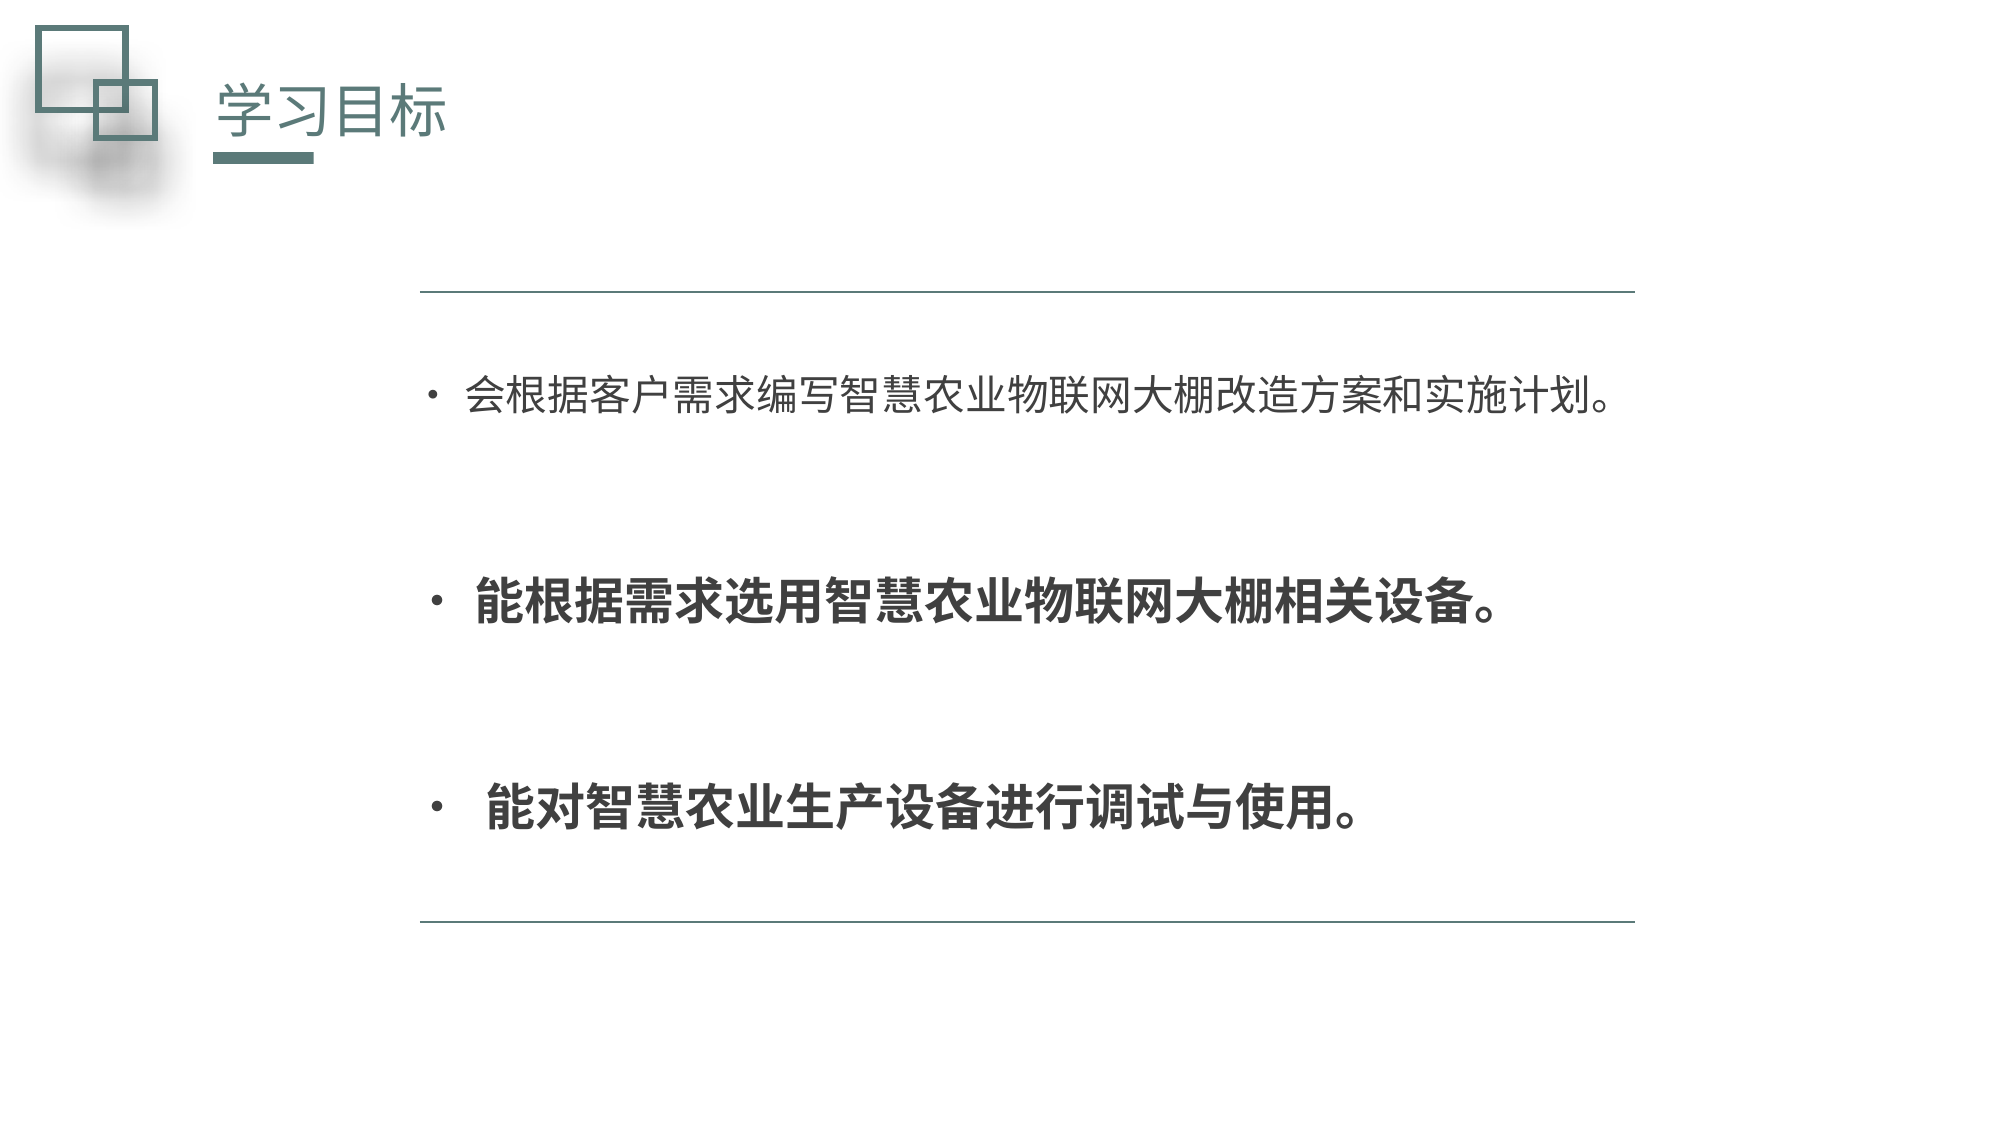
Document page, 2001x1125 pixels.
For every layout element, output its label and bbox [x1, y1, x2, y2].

text_box [37, 27, 127, 111]
text_box [173, 66, 481, 164]
text_box [95, 81, 156, 139]
text_box [397, 292, 1659, 923]
